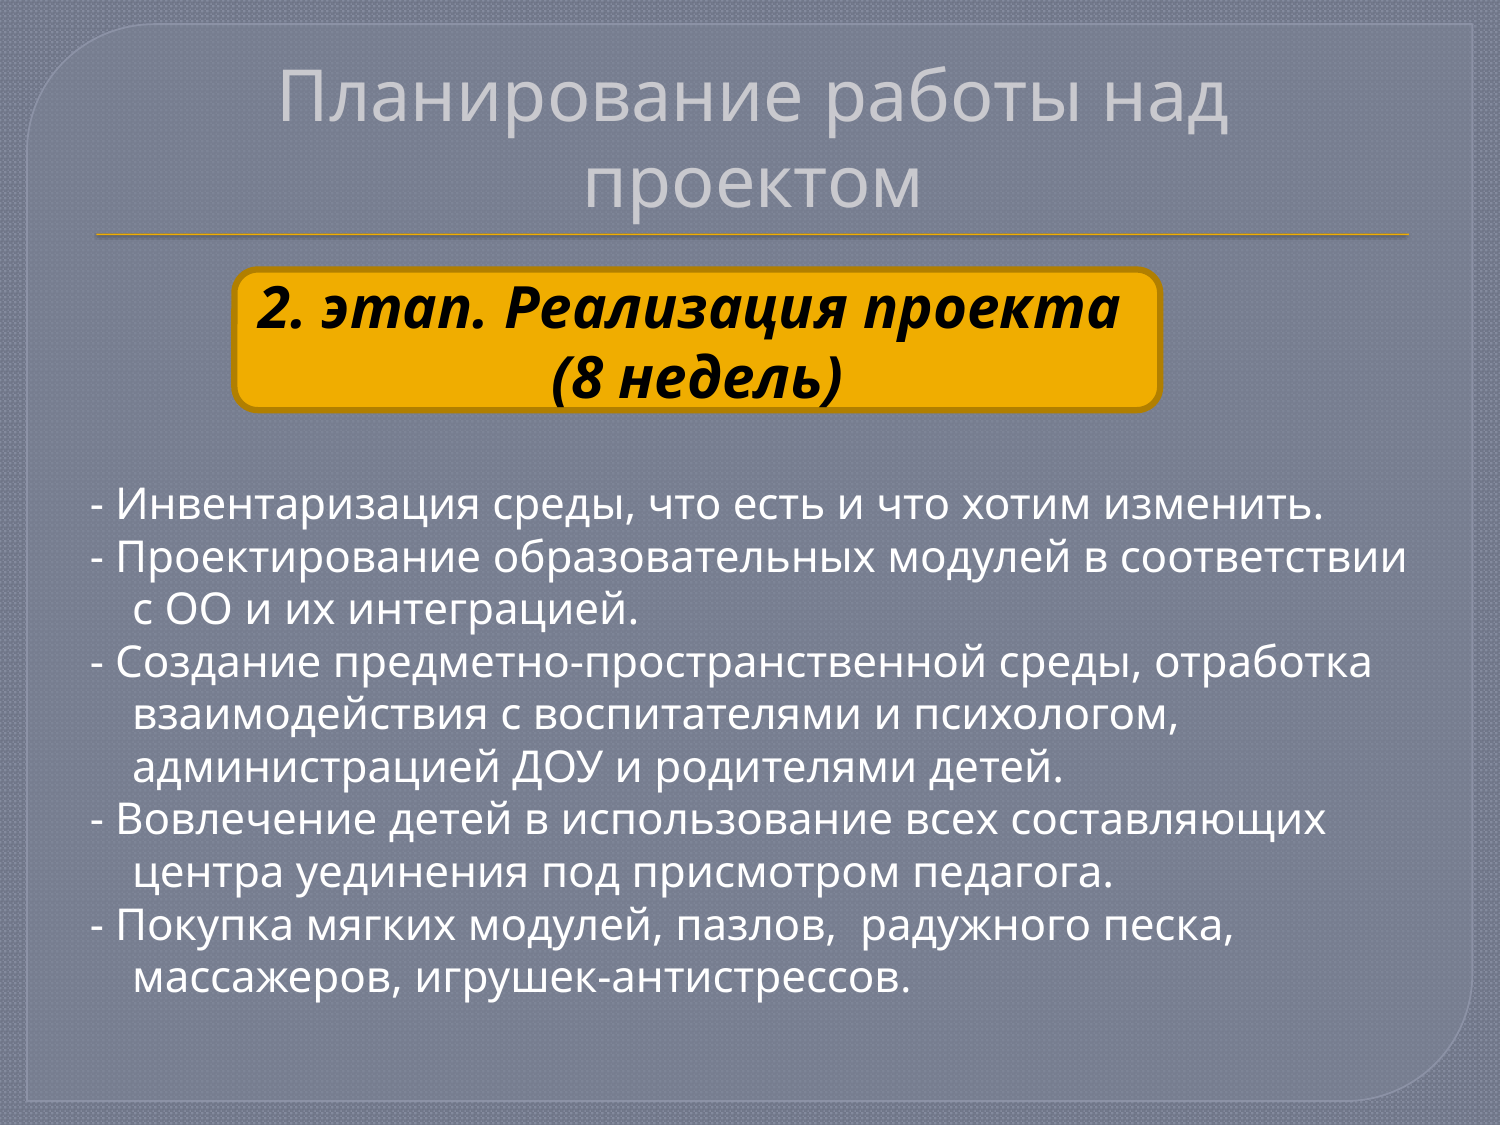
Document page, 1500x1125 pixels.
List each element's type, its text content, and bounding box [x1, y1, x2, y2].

title Планирование работы над проектом [75, 41, 1425, 230]
text_box 2. этап. Реализация проекта (8 недель) [231, 266, 1164, 414]
list - Инвентаризация среды, что есть и что хотим изменить. - Проектирование образовательных модулей в соответствии с ОО и их интеграцией. - Создание предметно-пространственной среды, отработка взаимодействия с воспитателями и психологом, администрацией ДОУ и родителями детей. - Вовлечение детей в использование всех составляющих центра уединения под присмотром педагога. - Покупка мягких модулей, пазлов, радужного песка, массажеров, игрушек-антистрессов. [75, 270, 1425, 1013]
